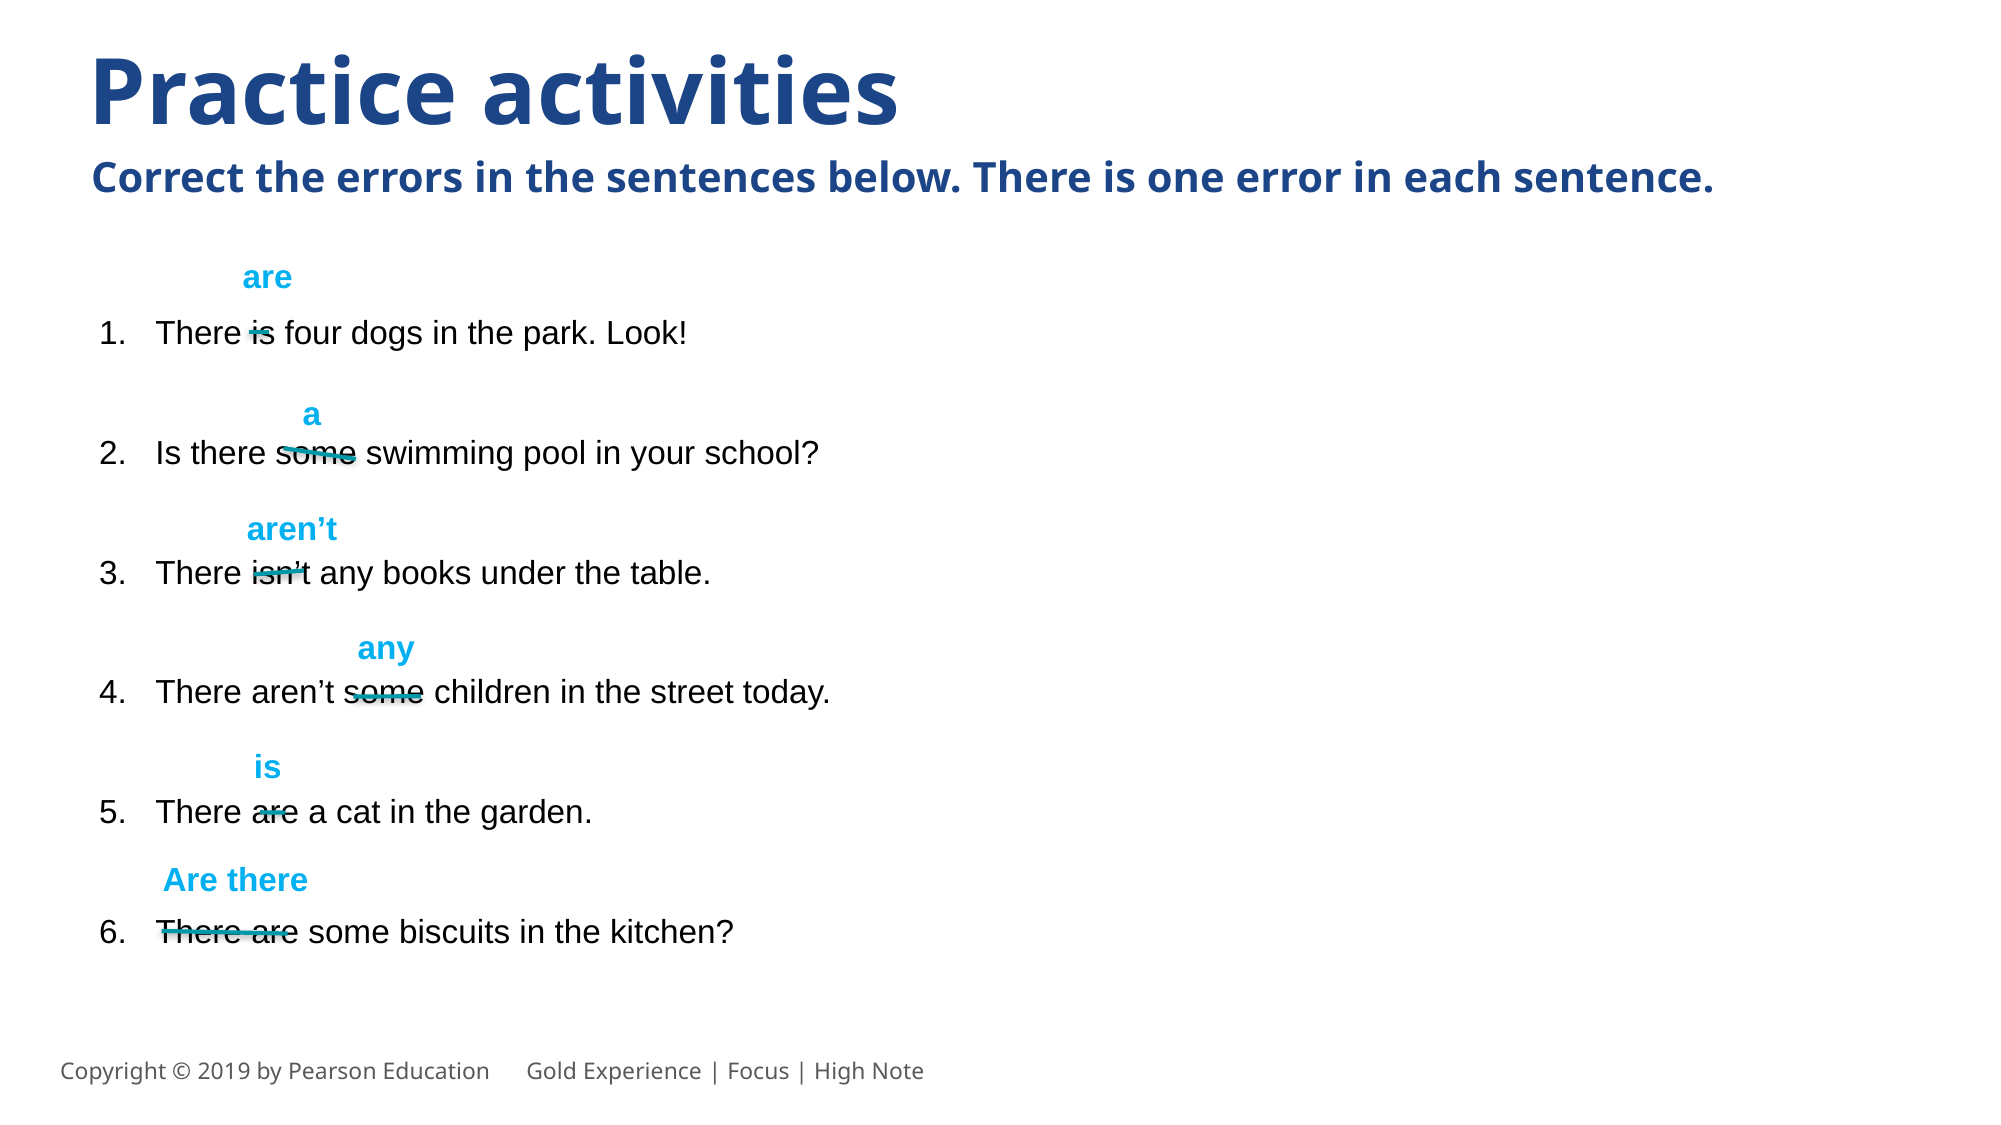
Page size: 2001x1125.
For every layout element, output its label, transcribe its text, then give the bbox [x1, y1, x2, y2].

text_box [161, 930, 288, 934]
text_box aren’t [232, 499, 353, 555]
text_box is [239, 738, 297, 793]
text_box are [228, 247, 308, 303]
text_box Are there [147, 850, 324, 906]
text_box Correct the errors in the sentences below. There is one error in each sentence. [76, 148, 1960, 217]
text_box Practice activities [73, 37, 1181, 169]
text_box There is four dogs in the park. Look! Is there some swimming pool in your school? There isn’t any books under the table. There aren’t some children in the street today. There are a cat in the garden. There are some biscuits in the kitchen? [84, 264, 1960, 958]
text_box a [287, 384, 337, 440]
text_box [253, 570, 304, 575]
text_box any [342, 618, 430, 674]
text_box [283, 448, 357, 460]
footer Copyright © 2019 by Pearson Education Gold Experience | Focus | High Note [45, 1040, 1084, 1101]
